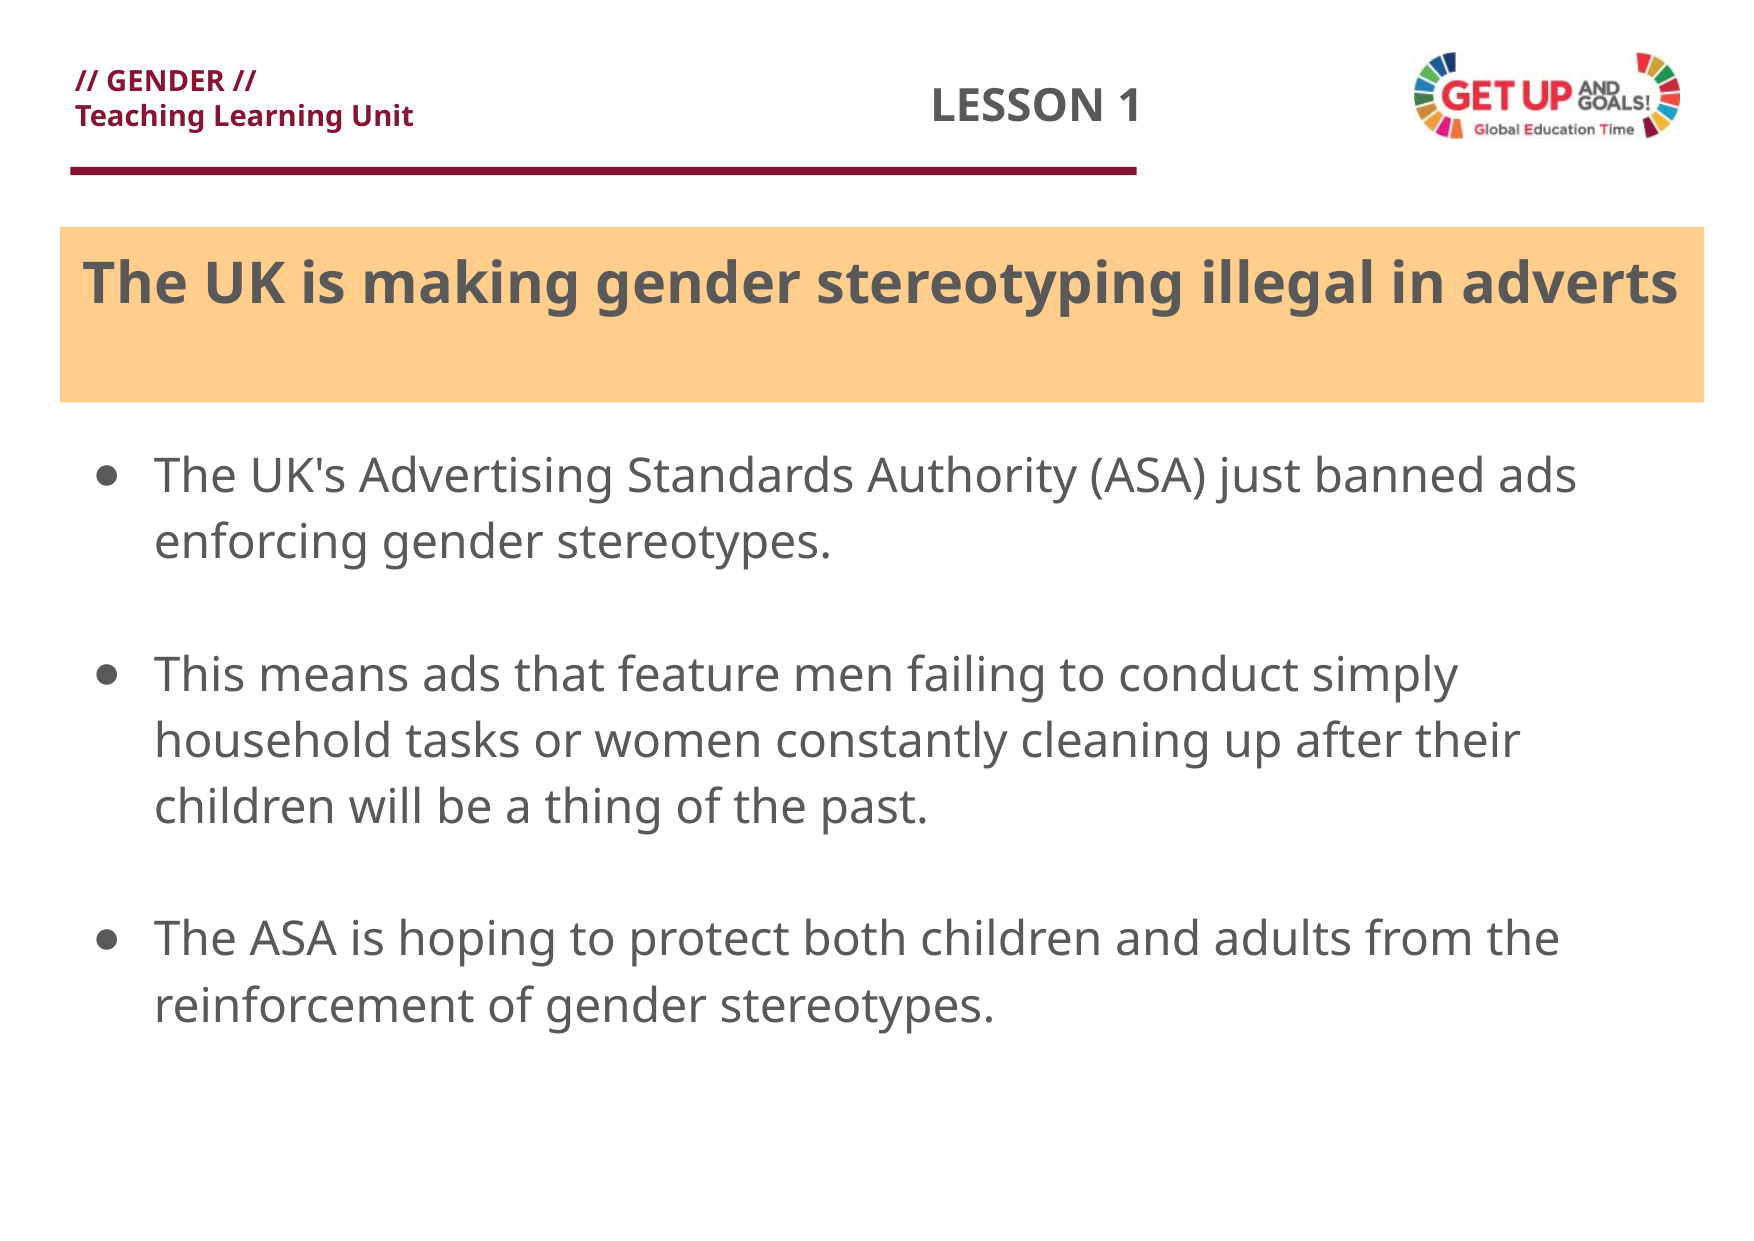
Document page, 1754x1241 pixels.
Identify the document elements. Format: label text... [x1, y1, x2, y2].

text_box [59, 47, 1680, 176]
list The UK's Advertising Standards Authority (ASA) just banned ads enforcing gender stereotypes. This means ads that feature men failing to conduct simply household tasks or women constantly cleaning up after their children will be a thing of the past. The ASA is hoping to protect both children and adults from the reinforcement of gender stereotypes. [59, 416, 1623, 1070]
title The UK is making gender stereotyping illegal in adverts [59, 226, 1705, 403]
